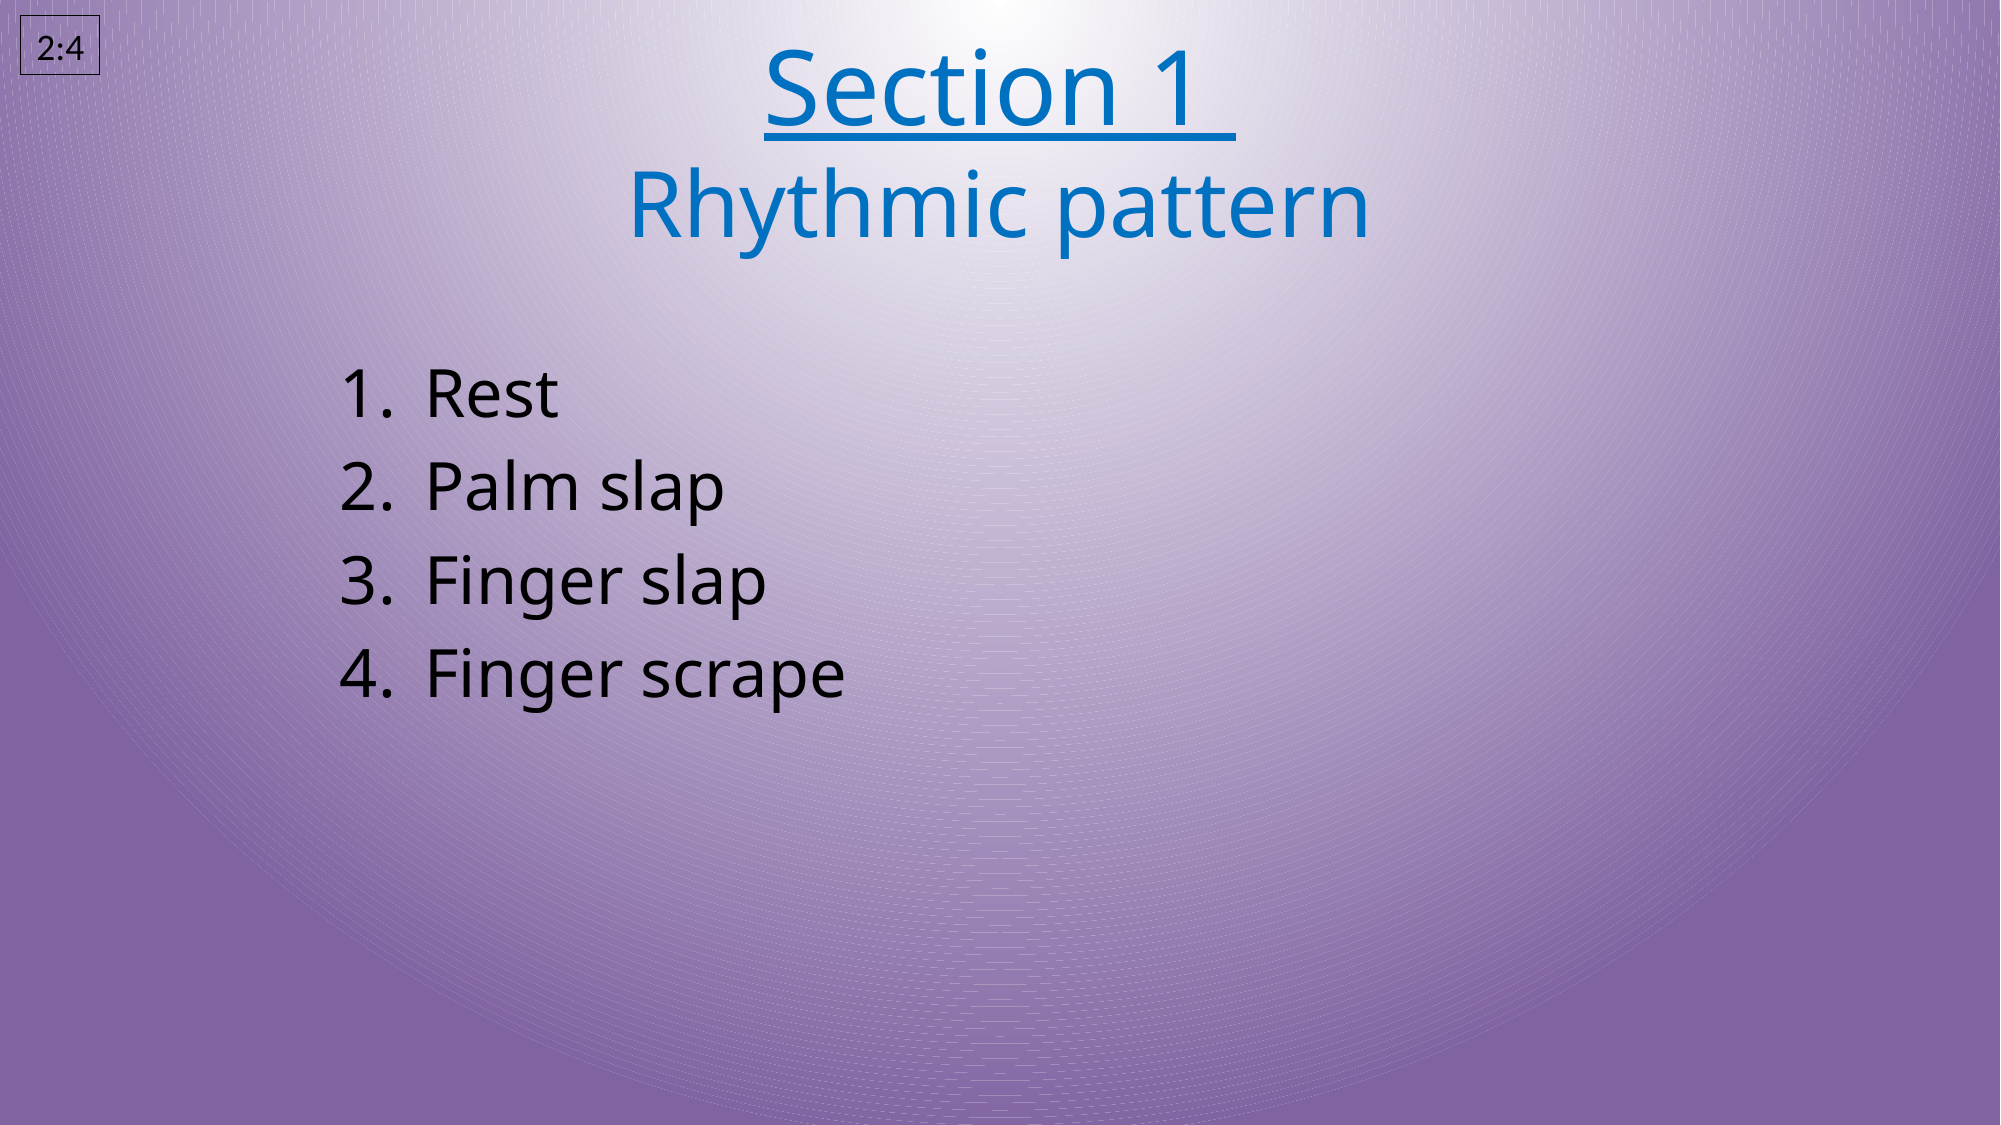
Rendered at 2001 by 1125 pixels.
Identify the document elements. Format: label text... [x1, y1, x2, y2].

text_box 2:4 [20, 15, 100, 75]
title Section 1 Rhythmic pattern [99, 45, 1900, 233]
list Rest Palm slap Finger slap Finger scrape [324, 343, 1000, 788]
